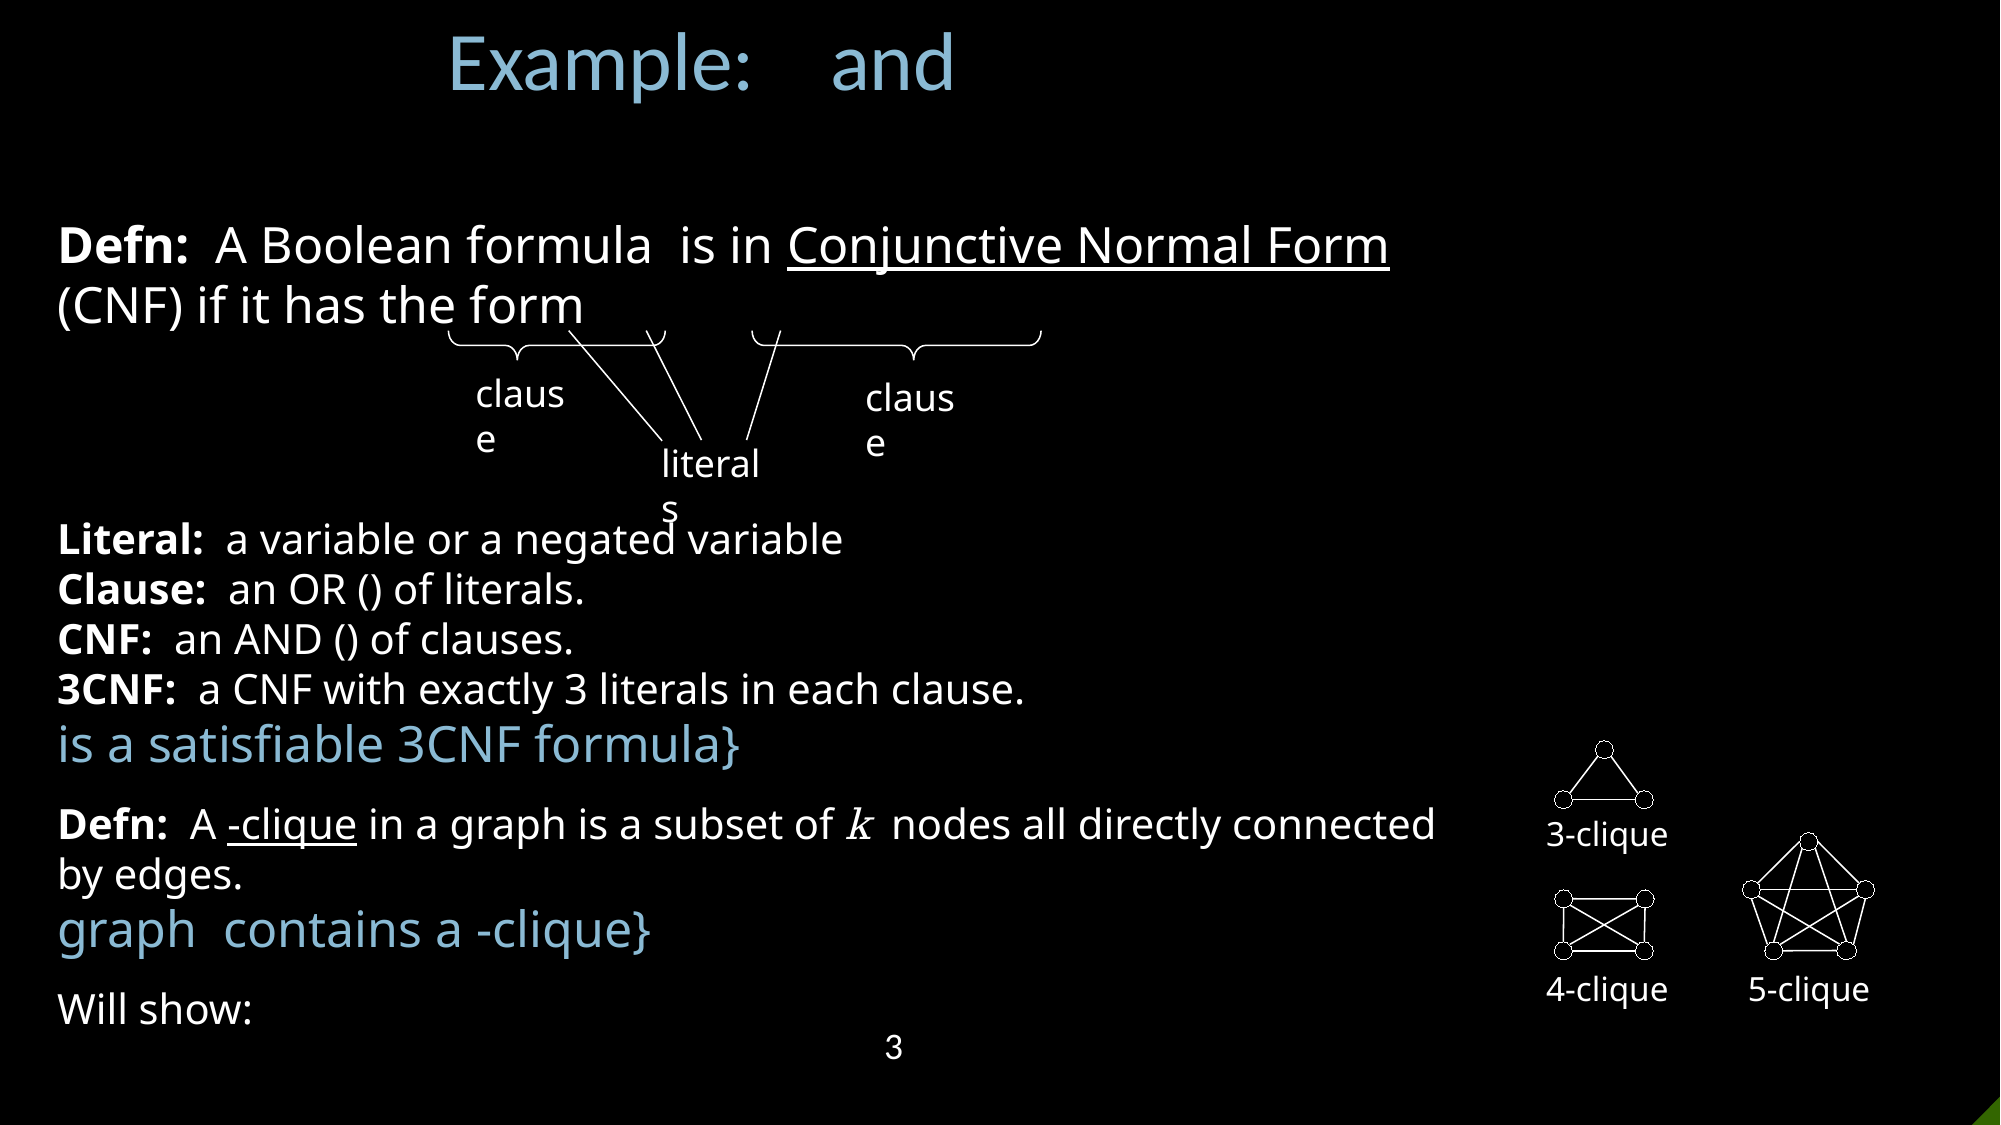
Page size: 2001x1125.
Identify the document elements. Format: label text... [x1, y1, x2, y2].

text_box [1971, 1096, 2000, 1125]
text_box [1538, 740, 1879, 1017]
text_box 3 [869, 1014, 919, 1074]
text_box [448, 330, 1042, 427]
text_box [568, 427, 781, 494]
